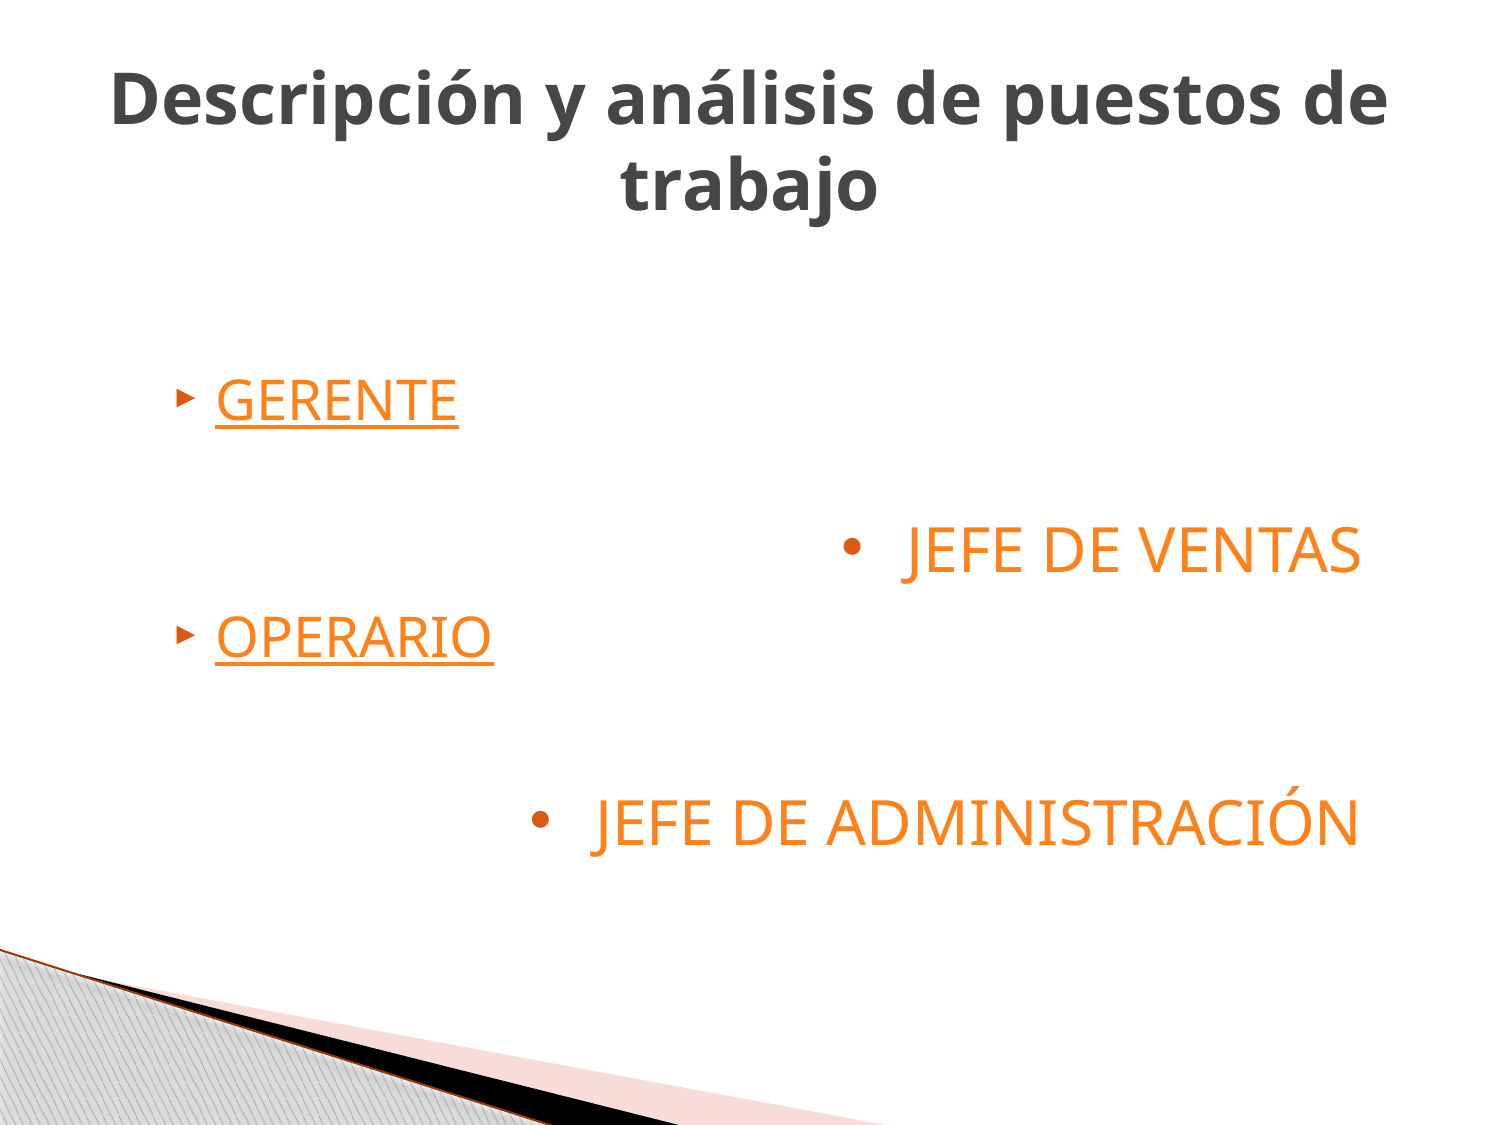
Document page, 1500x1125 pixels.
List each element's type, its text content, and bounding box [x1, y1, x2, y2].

list GERENTE OPERARIO [140, 281, 851, 961]
text_box JEFE DE VENTAS JEFE DE ADMINISTRACIÓN [457, 328, 1379, 985]
title Descripción y análisis de puestos de trabajo [75, 45, 1425, 233]
